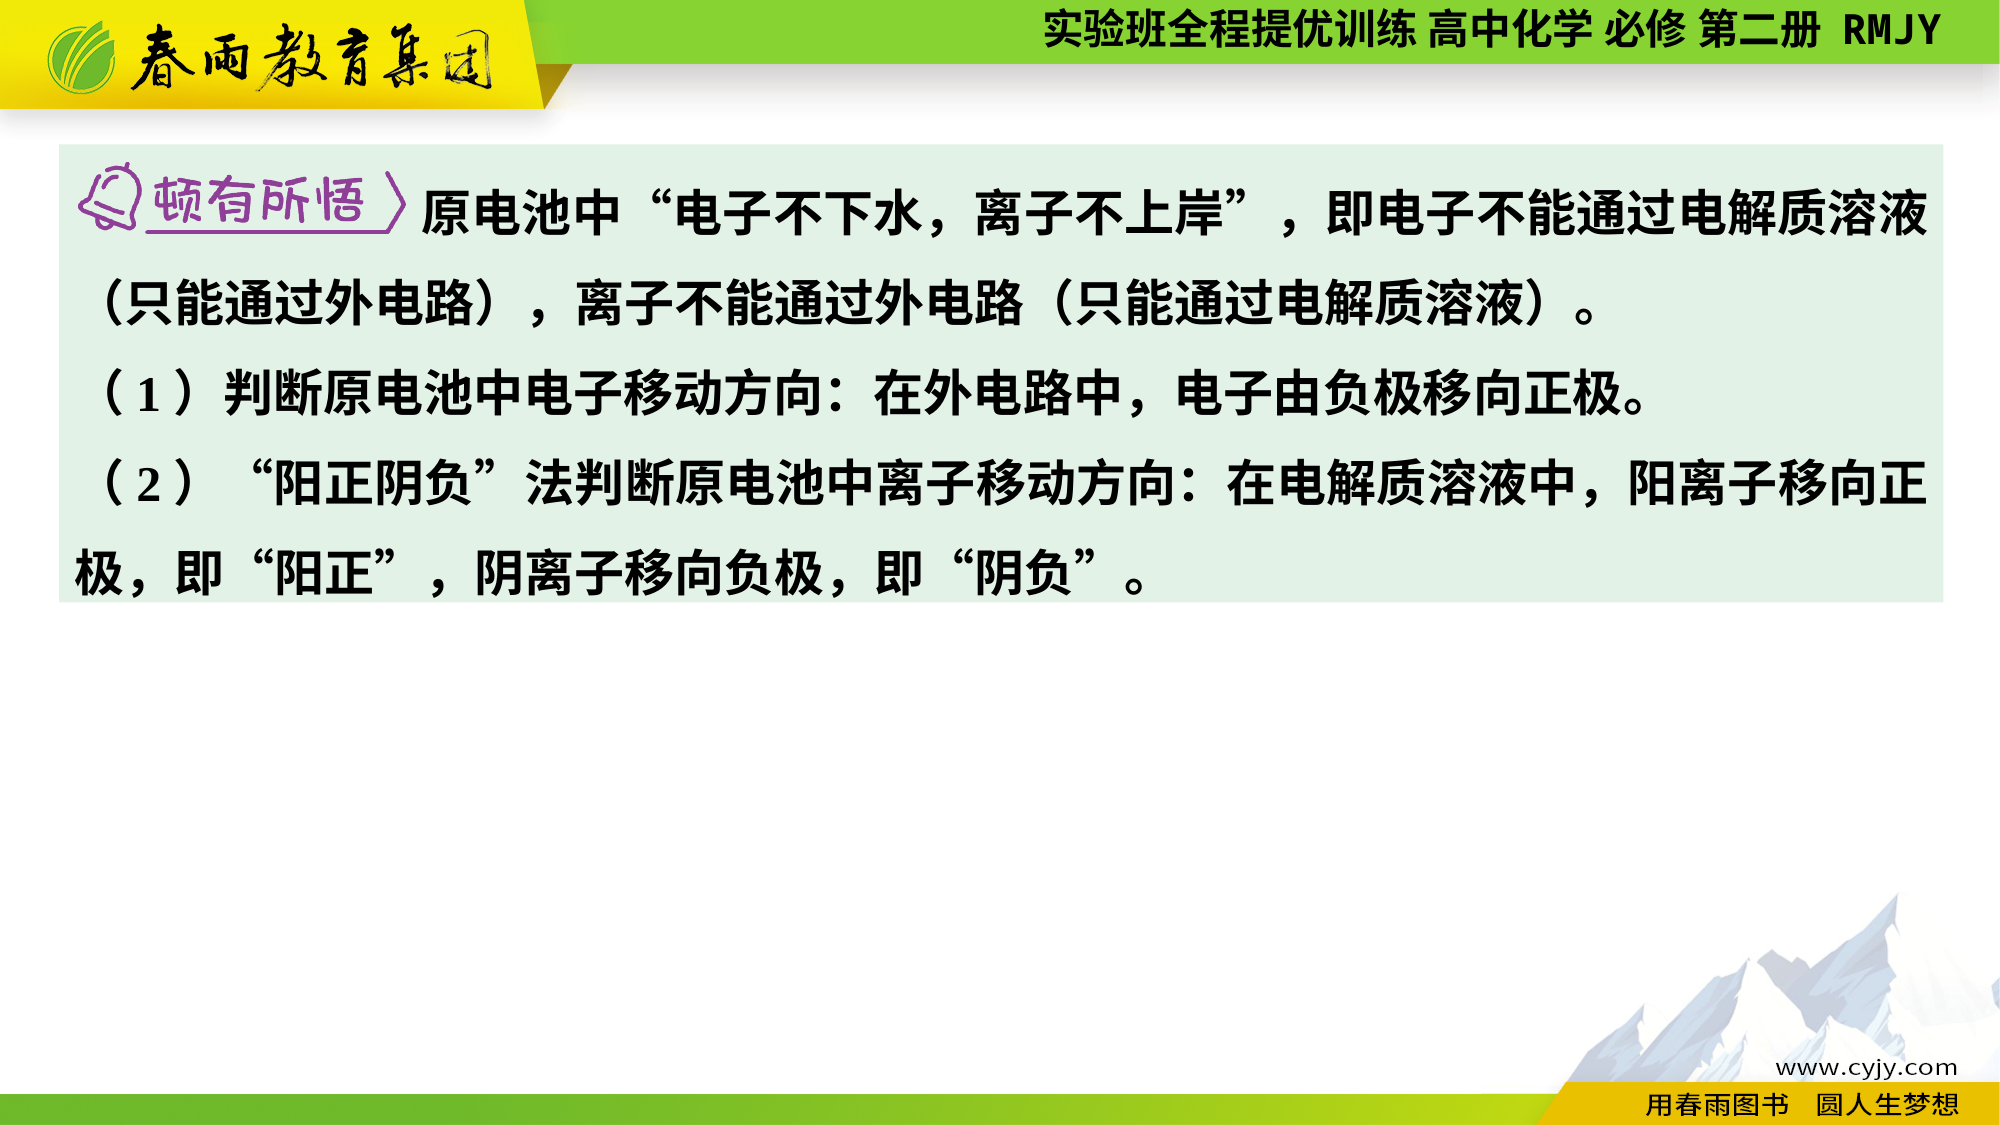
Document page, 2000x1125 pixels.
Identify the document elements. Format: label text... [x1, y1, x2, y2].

list 原电池中“电子不下水，离子不上岸”，即电子不能通过电解质溶液（只能通过外电路），离子不能通过外电路（只能通过电解质溶液）。 （1）判断原电池中电子移动方向：在外电路中，电子由负极移向正极。 （2）“阳正阴负”法判断原电池中离子移动方向：在电解质溶液中，阳离子移向正极，即“阳正”，阴离子移向负极，即“阴负”。 [59, 144, 1944, 603]
picture [0, 0, 2000, 1125]
